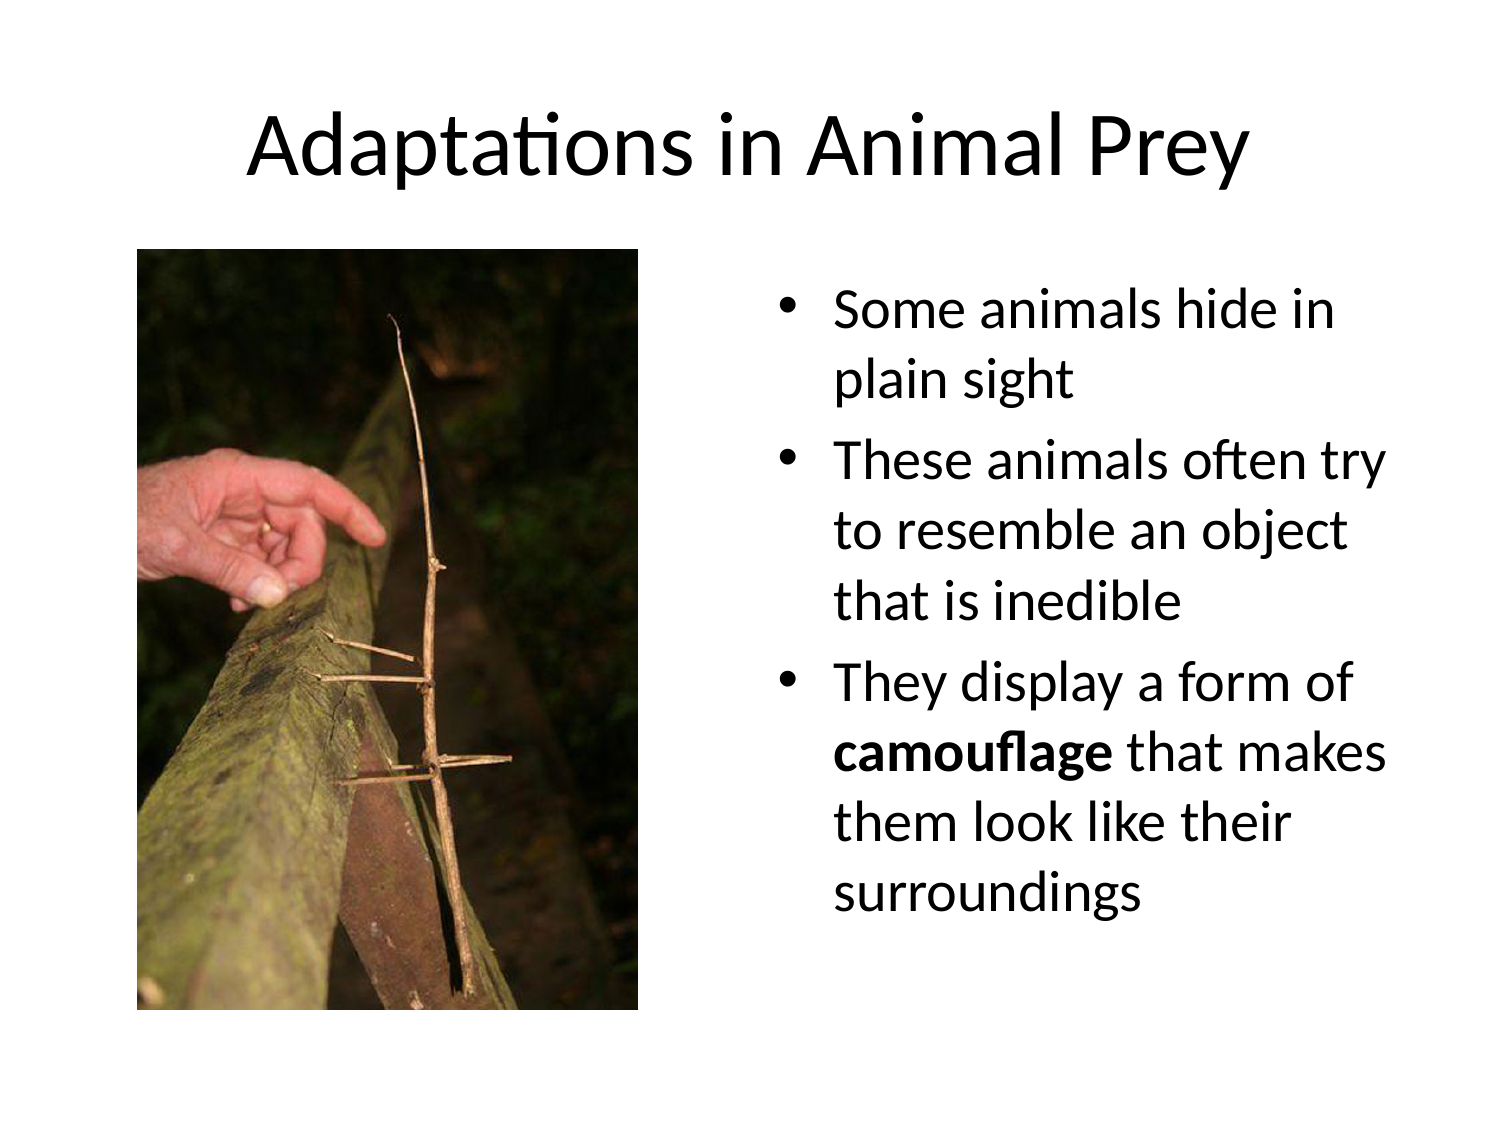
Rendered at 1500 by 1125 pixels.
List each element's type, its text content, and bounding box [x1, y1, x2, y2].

list Some animals hide in plain sight These animals often try to resemble an object that is inedible They display a form of camouflage that makes them look like their surroundings [762, 262, 1425, 1005]
picture [137, 249, 638, 1010]
title Adaptations in Animal Prey [75, 45, 1425, 233]
